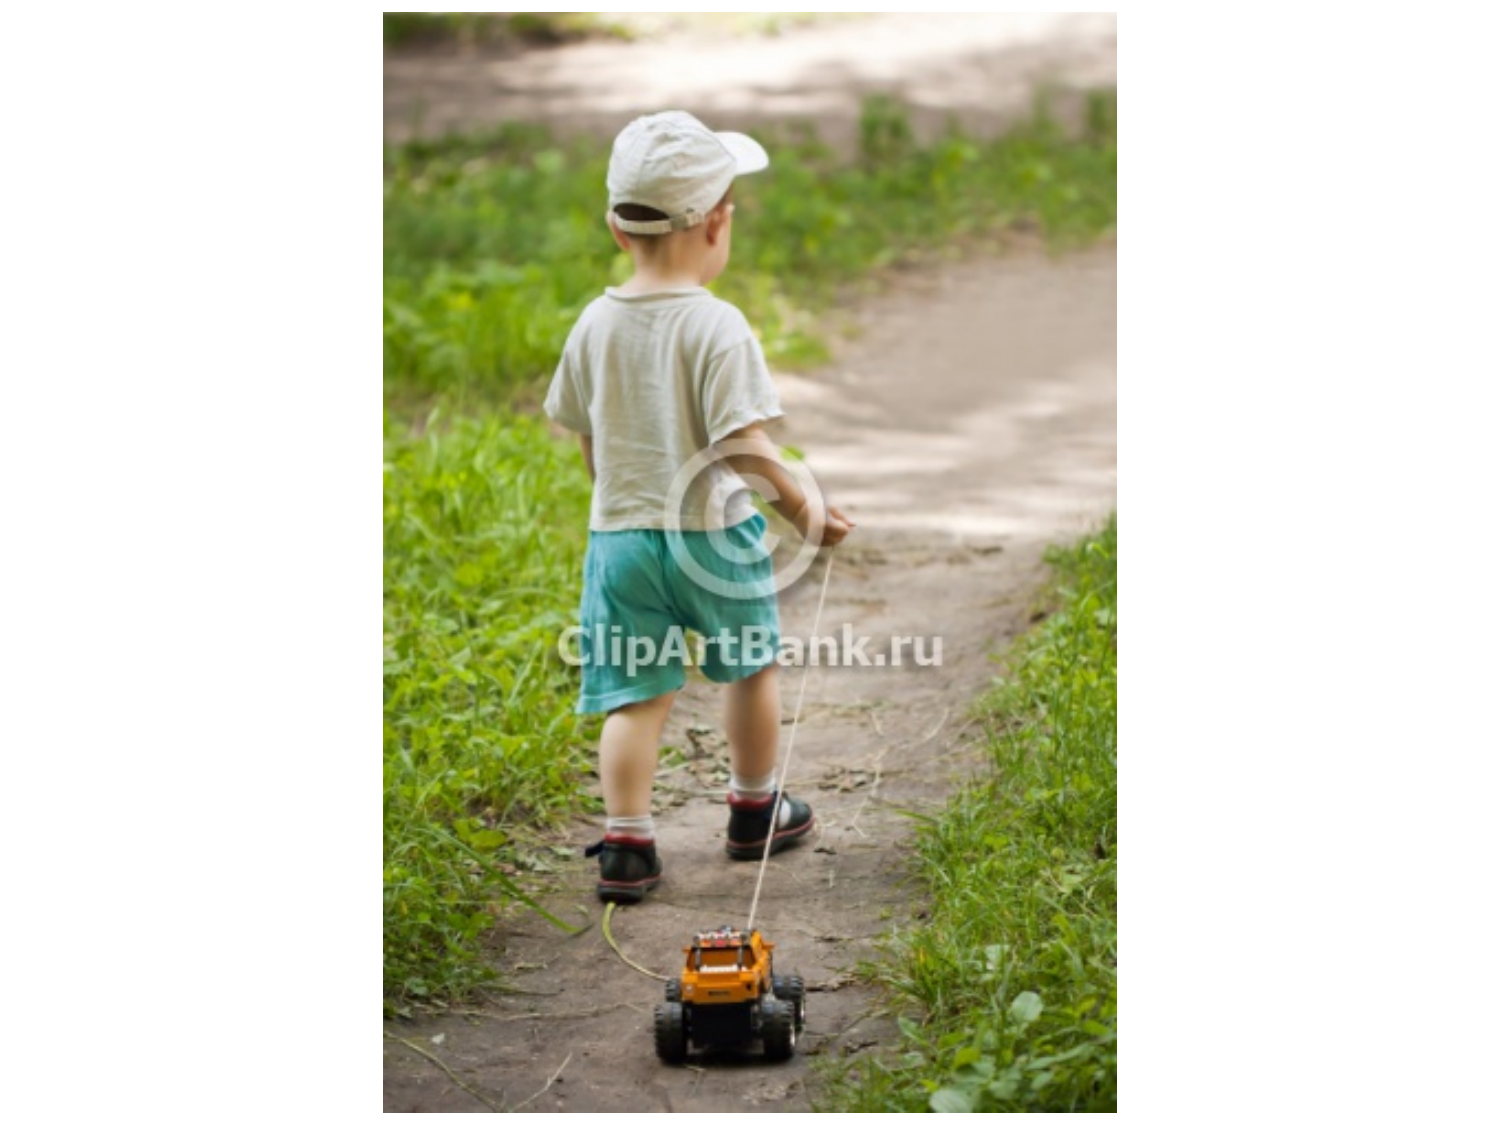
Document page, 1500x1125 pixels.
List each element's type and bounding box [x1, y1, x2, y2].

picture [383, 12, 1117, 1113]
